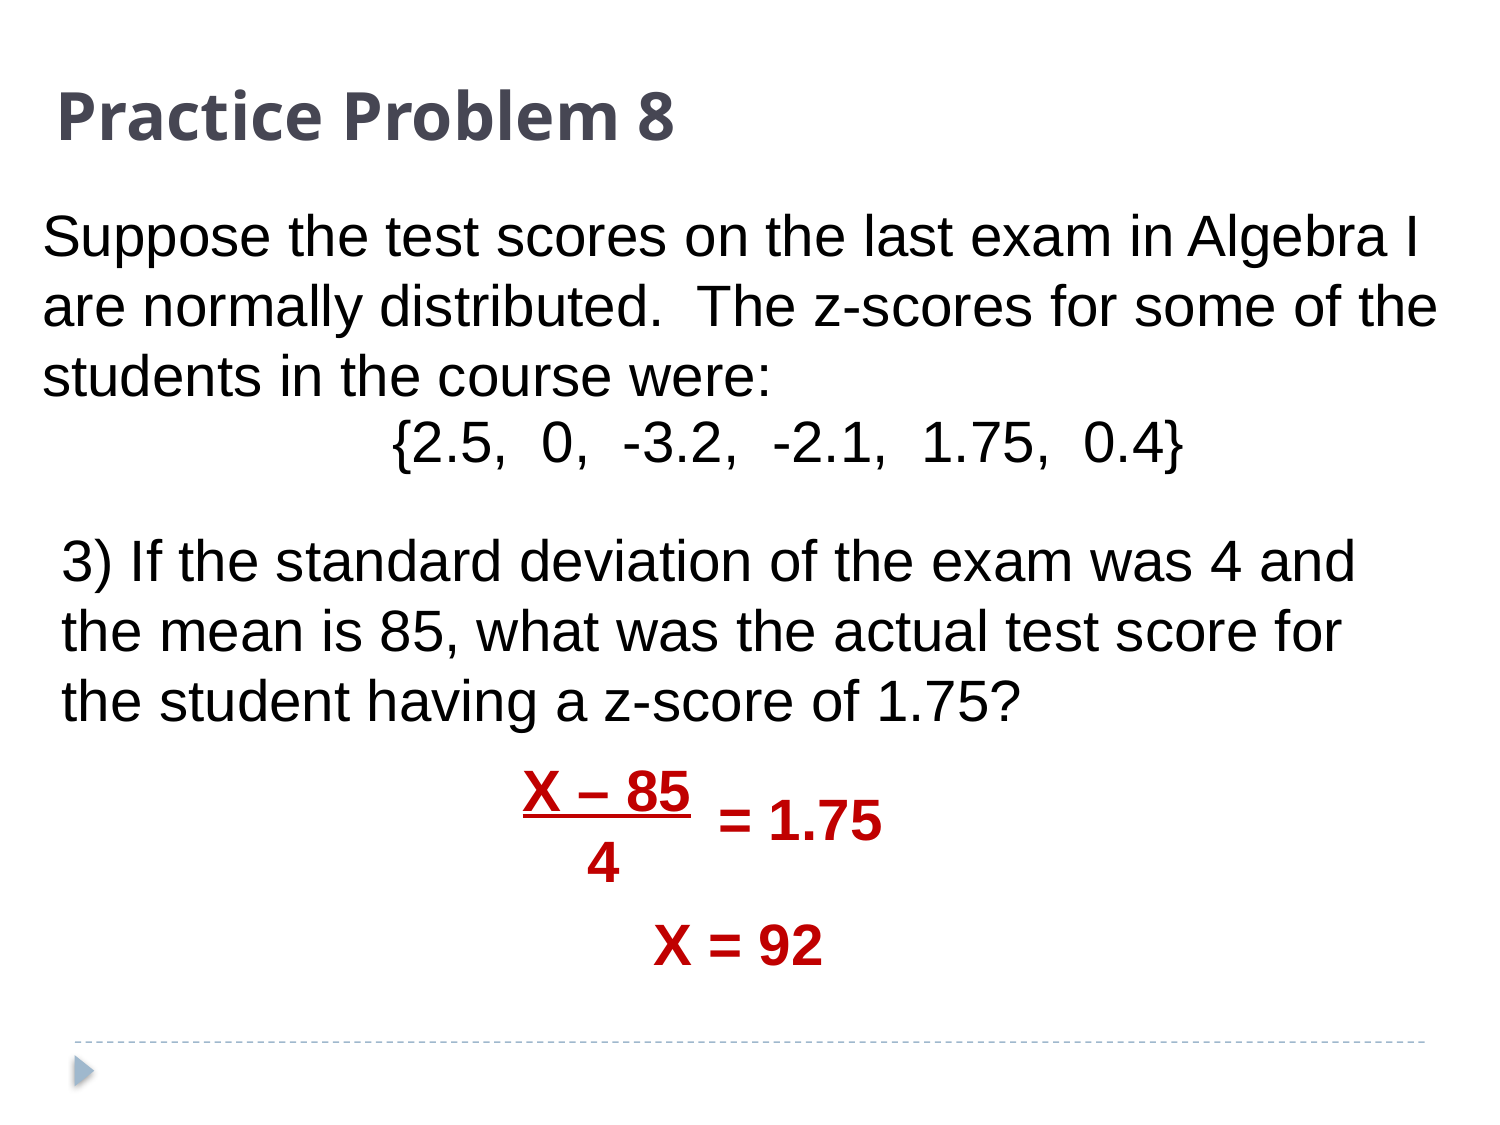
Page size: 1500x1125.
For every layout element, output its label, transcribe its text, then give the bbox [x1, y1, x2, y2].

text_box = 1.75 [704, 774, 898, 860]
text_box X = 92 [638, 899, 839, 984]
text_box {2.5, 0, -3.2, -2.1, 1.75, 0.4} [377, 397, 1235, 482]
text_box 4 [573, 816, 636, 902]
text_box 3) If the standard deviation of the exam was 4 and the mean is 85, what was the actual test score for the student having a z-score of 1.75? [47, 515, 1388, 741]
text_box Suppose the test scores on the last exam in Algebra I are normally distributed. The z-scores for some of the students in the course were: [27, 190, 1500, 416]
title Practice Problem 8 [23, 30, 1354, 161]
text_box X – 85 [507, 745, 744, 930]
